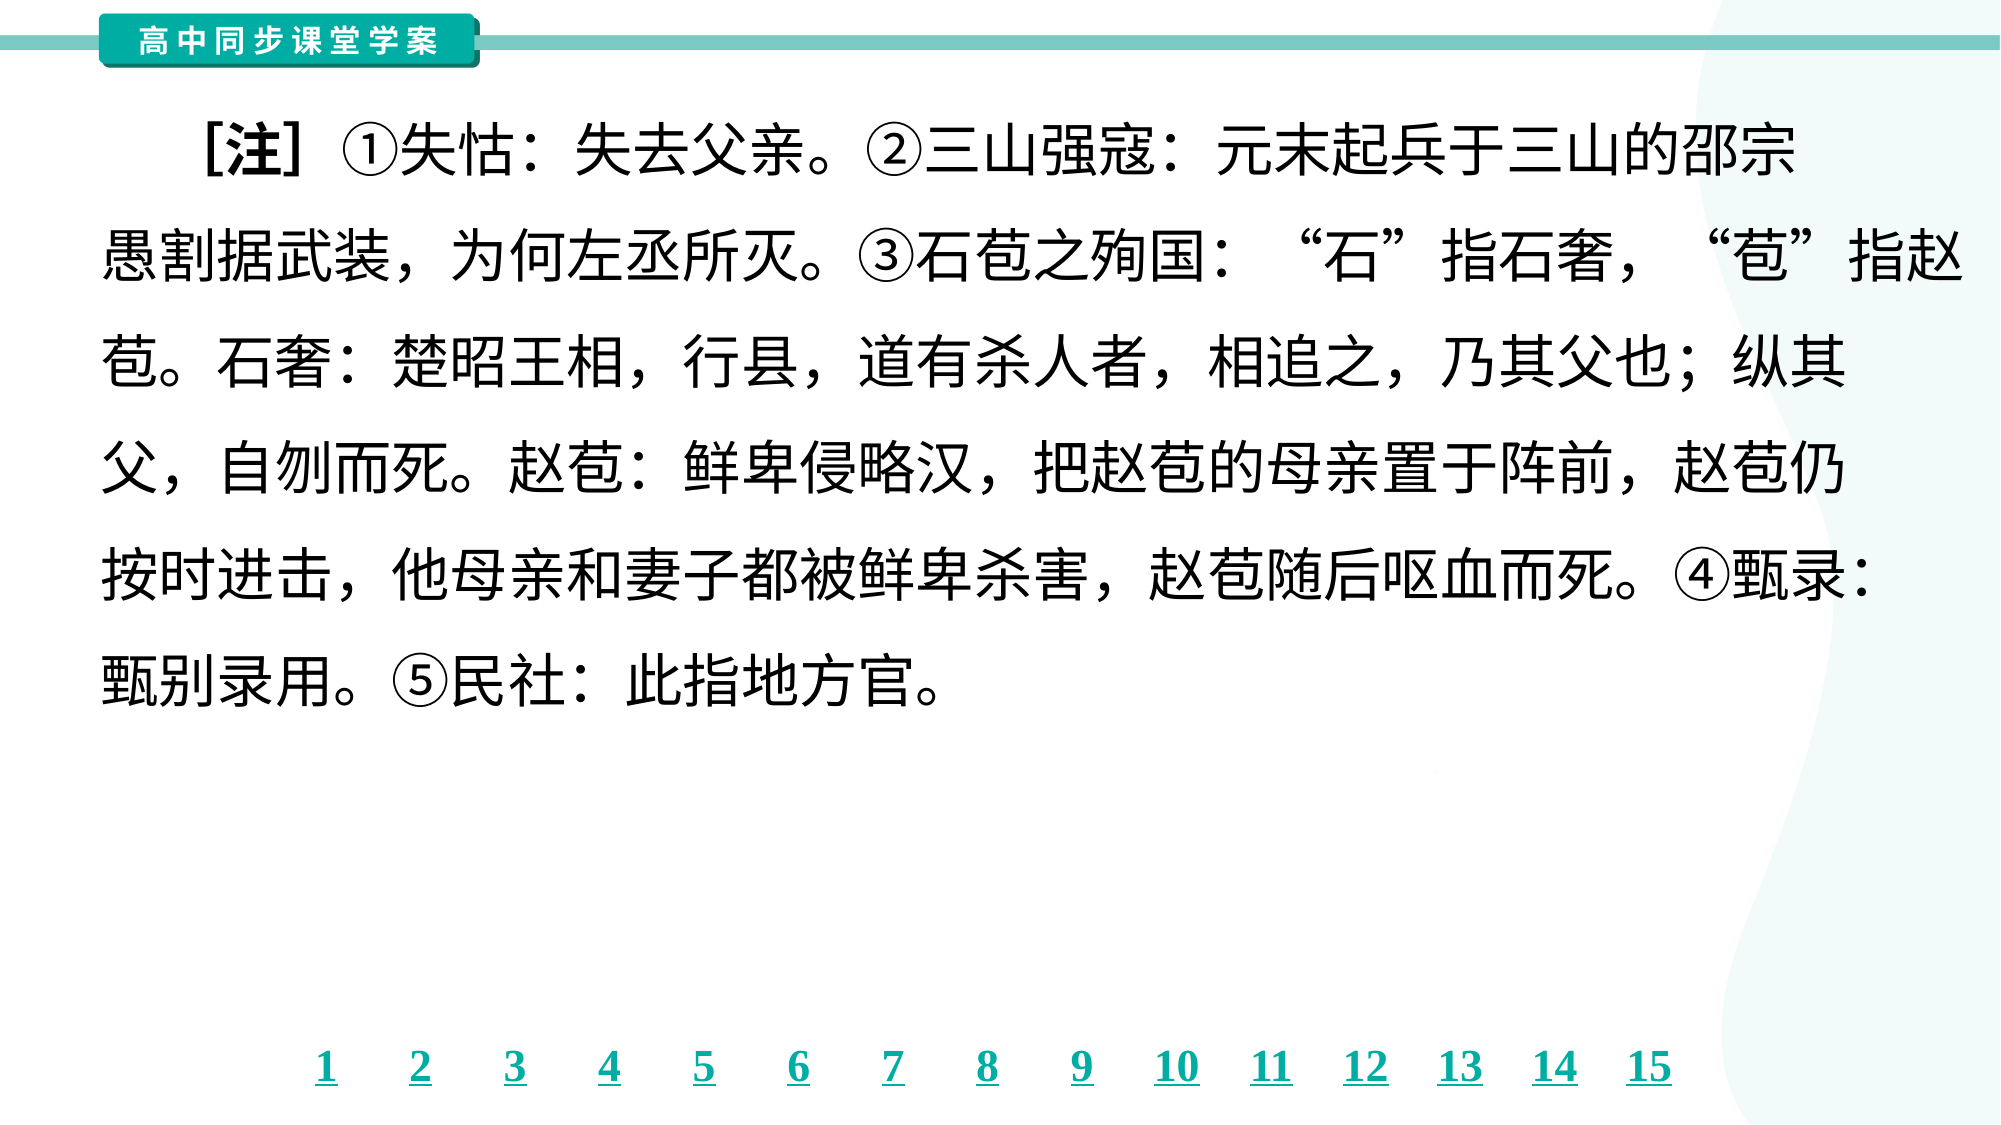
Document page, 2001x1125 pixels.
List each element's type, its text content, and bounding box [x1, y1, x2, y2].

text_box ［注］①失怙：失去父亲。②三山强寇：元末起兵于三山的邵宗 愚割据武装，为何左丞所灭。③石苞之殉国：“石”指石奢，“苞”指赵 苞。石奢：楚昭王相，行县，道有杀人者，相追之，乃其父也；纵其 父，自刎而死。赵苞：鲜卑侵略汉，把赵苞的母亲置于阵前，赵苞仍 按时进击，他母亲和妻子都被鲜卑杀害，赵苞随后呕血而死。④甄录： 甄别录用。⑤民社：此指地方官。#1.1.7 [100, 76, 1899, 699]
picture [0, 0, 2000, 1125]
